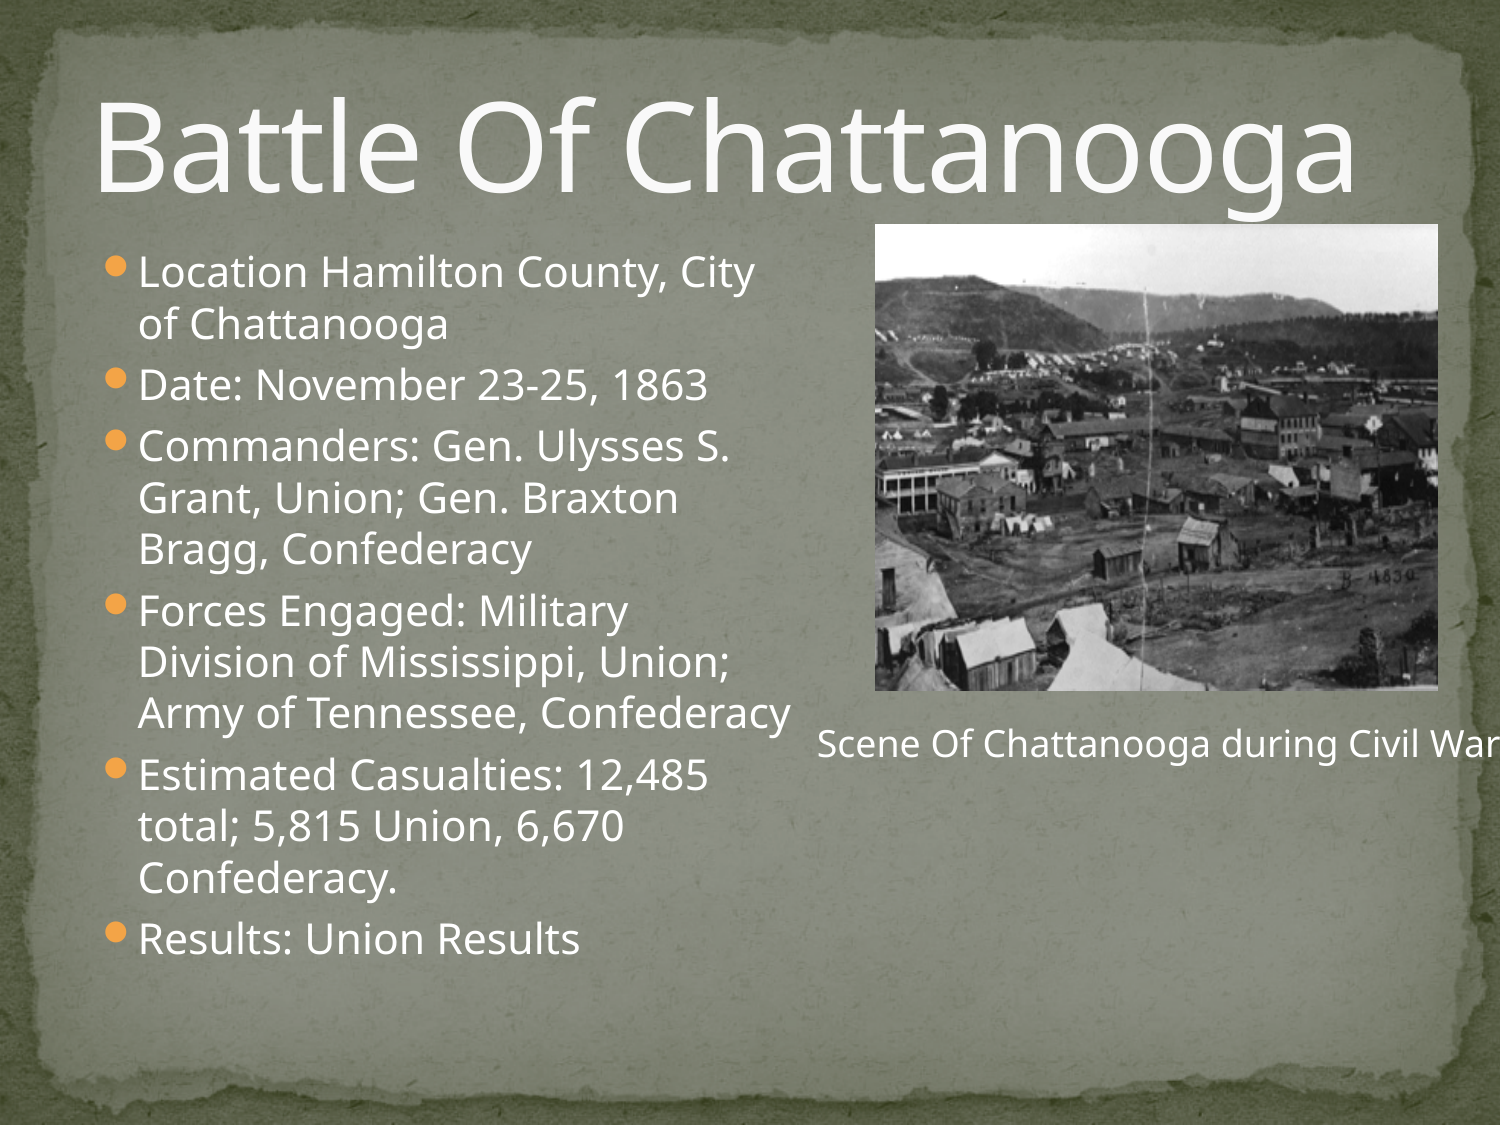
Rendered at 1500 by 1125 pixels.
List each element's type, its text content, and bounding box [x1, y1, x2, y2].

list Location Hamilton County, City of Chattanooga Date: November 23-25, 1863 Commanders: Gen. Ulysses S. Grant, Union; Gen. Braxton Bragg, Confederacy Forces Engaged: Military Division of Mississippi, Union; Army of Tennessee, Confederacy Estimated Casualties: 12,485 total; 5,815 Union, 6,670 Confederacy. Results: Union Results [87, 237, 813, 988]
title Battle Of Chattanooga [74, 24, 1425, 225]
text_box Scene Of Chattanooga during Civil War [802, 712, 1500, 773]
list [876, 226, 1437, 689]
